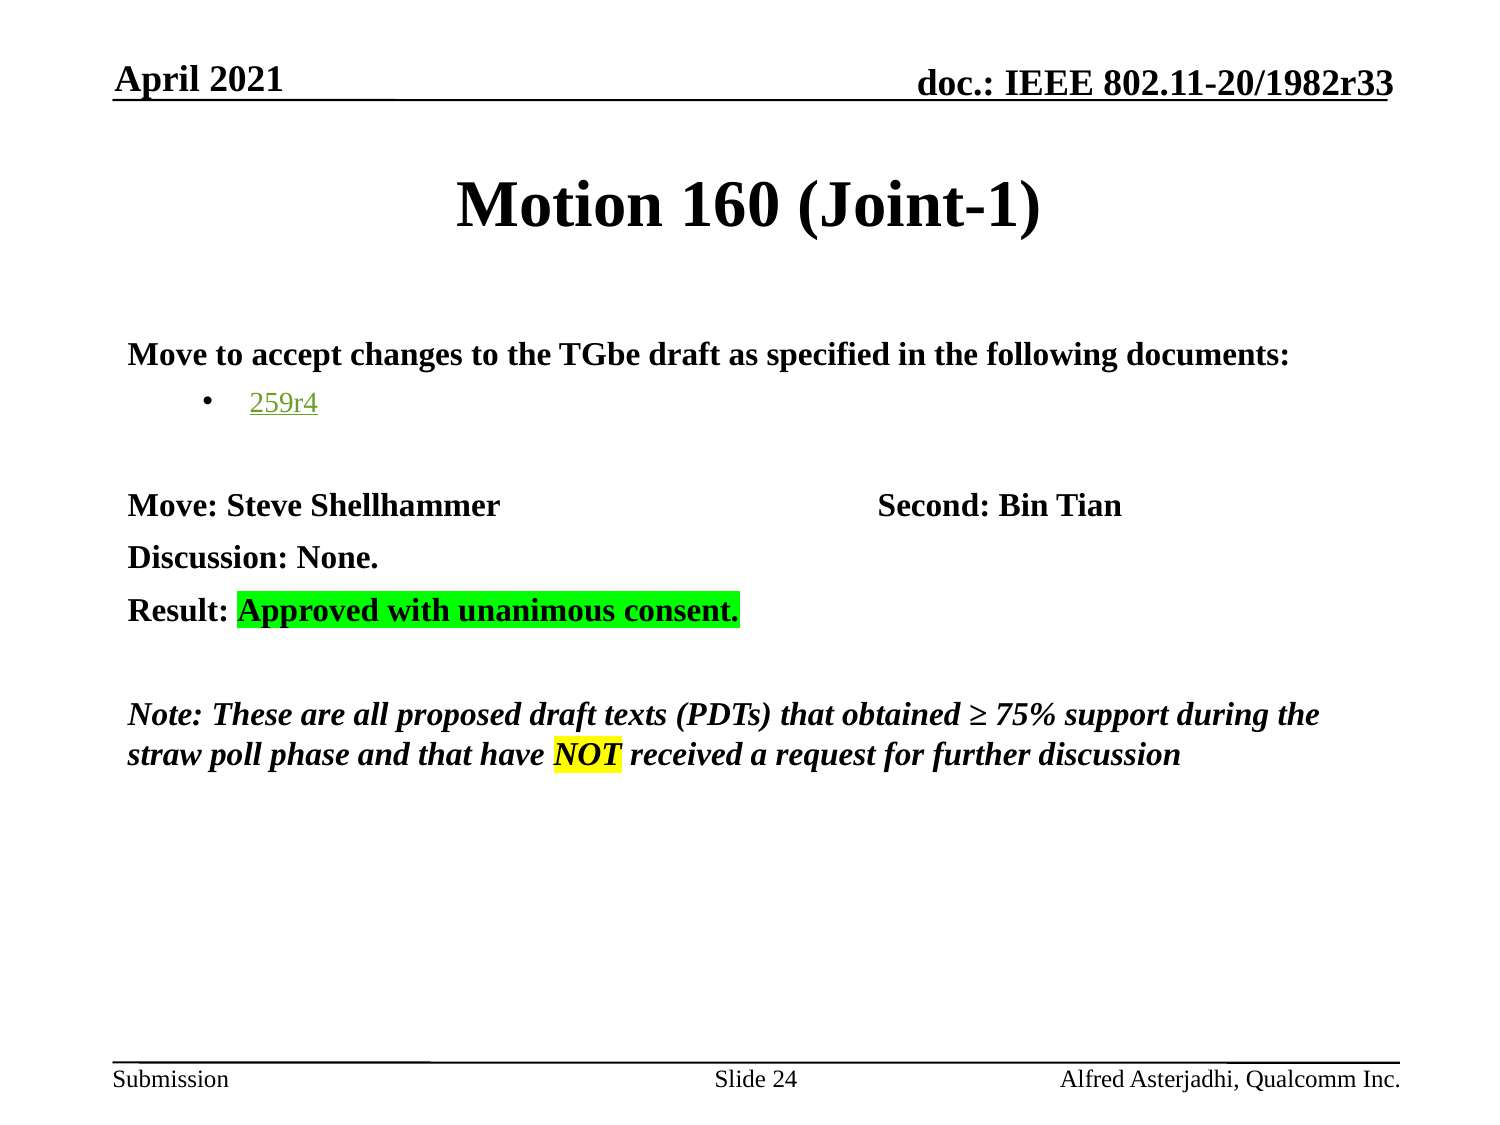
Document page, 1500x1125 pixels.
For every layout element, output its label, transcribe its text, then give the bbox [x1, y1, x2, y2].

list Move to accept changes to the TGbe draft as specified in the following documents: 259r4 Move: Steve Shellhammer Second: Bin Tian Discussion: None. Result: Approved with unanimous consent. Note: These are all proposed draft texts (PDTs) that obtained ≥ 75% support during the straw poll phase and that have NOT received a request for further discussion [112, 324, 1388, 1000]
footer Alfred Asterjadhi, Qualcomm Inc. [878, 1061, 1402, 1093]
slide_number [114, 54, 423, 100]
slide_number Slide 24 [712, 1061, 800, 1123]
title Motion 160 (Joint-1) [112, 112, 1388, 288]
